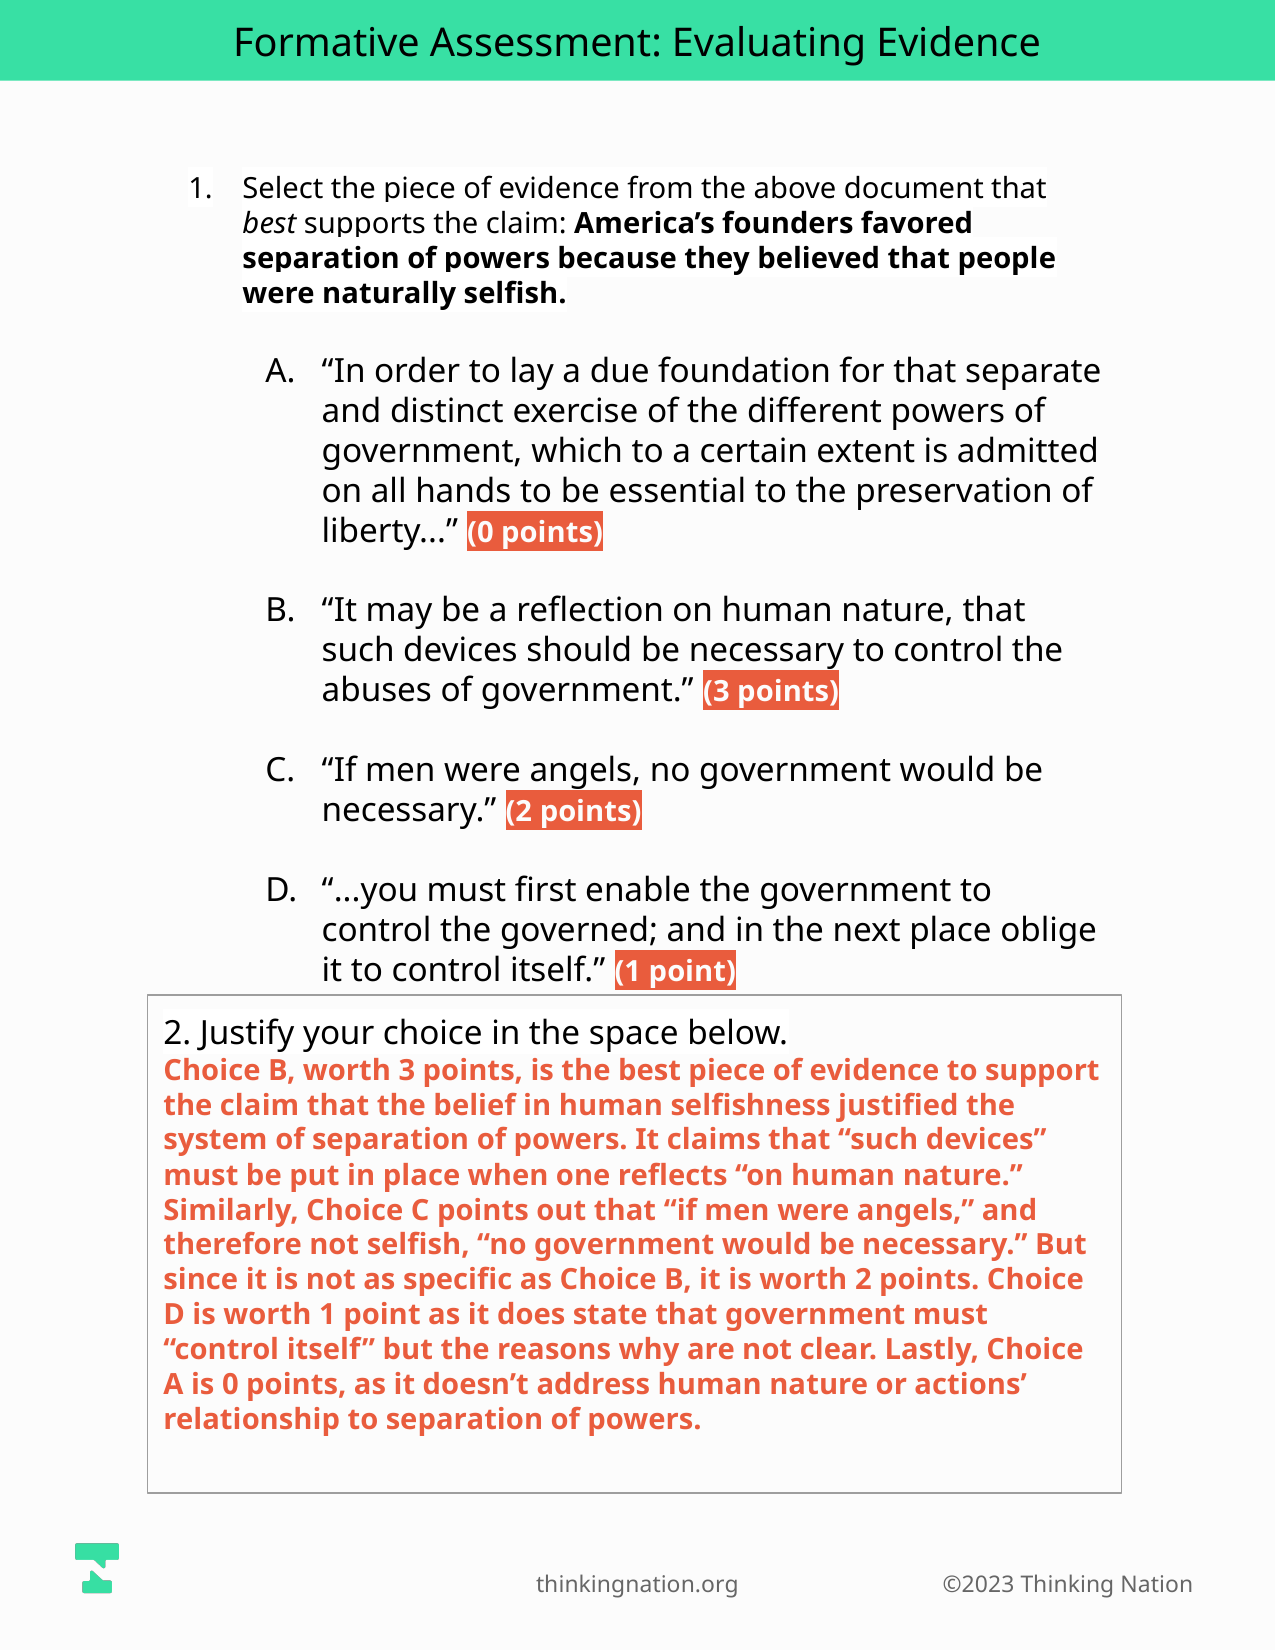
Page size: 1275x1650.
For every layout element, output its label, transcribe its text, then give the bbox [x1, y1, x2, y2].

text_box Select the piece of evidence from the above document that best supports the claim: America’s founders favored separation of powers because they believed that people were naturally selfish. “In order to lay a due foundation for that separate and distinct exercise of the different powers of government, which to a certain extent is admitted on all hands to be essential to the preservation of liberty...” (0 points) “It may be a reflection on human nature, that such devices should be necessary to control the abuses of government.” (3 points) “If men were angels, no government would be necessary.” (2 points) “...you must first enable the government to control the governed; and in the next place oblige it to control itself.” (1 point) [147, 153, 1122, 721]
text_box 2. Justify your choice in the space below. Choice B, worth 3 points, is the best piece of evidence to support the claim that the belief in human selfishness justified the system of separation of powers. It claims that “such devices” must be put in place when one reflects “on human nature.” Similarly, Choice C points out that “if men were angels,” and therefore not selfish, “no government would be necessary.” But since it is not as specific as Choice B, it is worth 2 points. Choice D is worth 1 point as it does state that government must “control itself” but the reasons why are not clear. Lastly, Choice A is 0 points, as it doesn’t address human nature or actions’ relationship to separation of powers. [147, 995, 1122, 1494]
text_box Formative Assessment: Evaluating Evidence [0, 0, 1275, 81]
text_box thinkingnation.org [486, 1553, 789, 1605]
picture [62, 1533, 132, 1603]
text_box ©2023 Thinking Nation [907, 1553, 1210, 1605]
